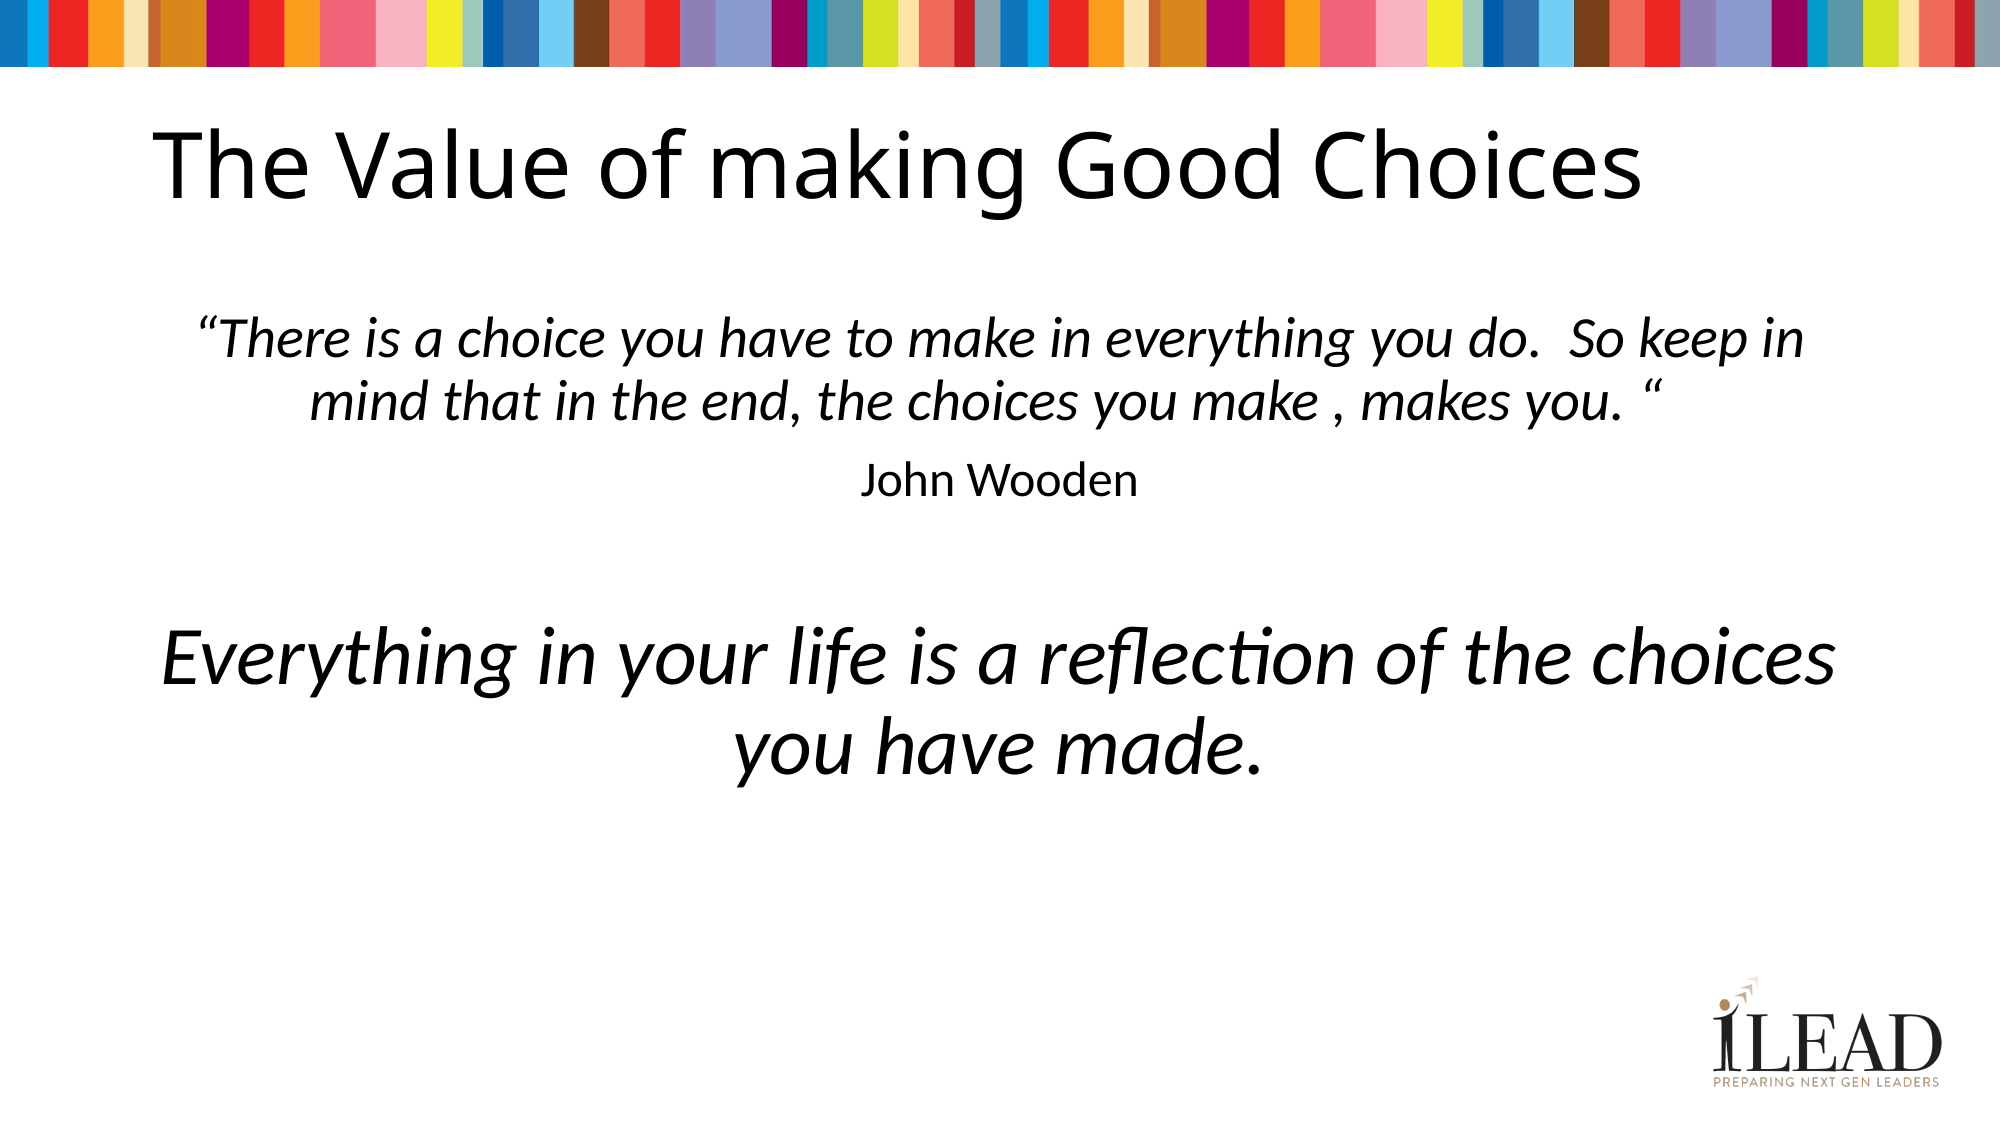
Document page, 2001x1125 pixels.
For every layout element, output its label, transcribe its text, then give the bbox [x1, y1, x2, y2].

picture [48, 0, 808, 67]
picture [0, 0, 26, 67]
list “There is a choice you have to make in everything you do. So keep in mind that in the end, the choices you make , makes you. “ John Wooden Everything in your life is a reflection of the choices you have made. [137, 299, 1863, 1014]
title The Value of making Good Choices [137, 67, 1863, 278]
picture [1828, 0, 2000, 67]
picture [828, 0, 1026, 67]
picture [1048, 0, 1808, 67]
picture [1709, 972, 1945, 1091]
